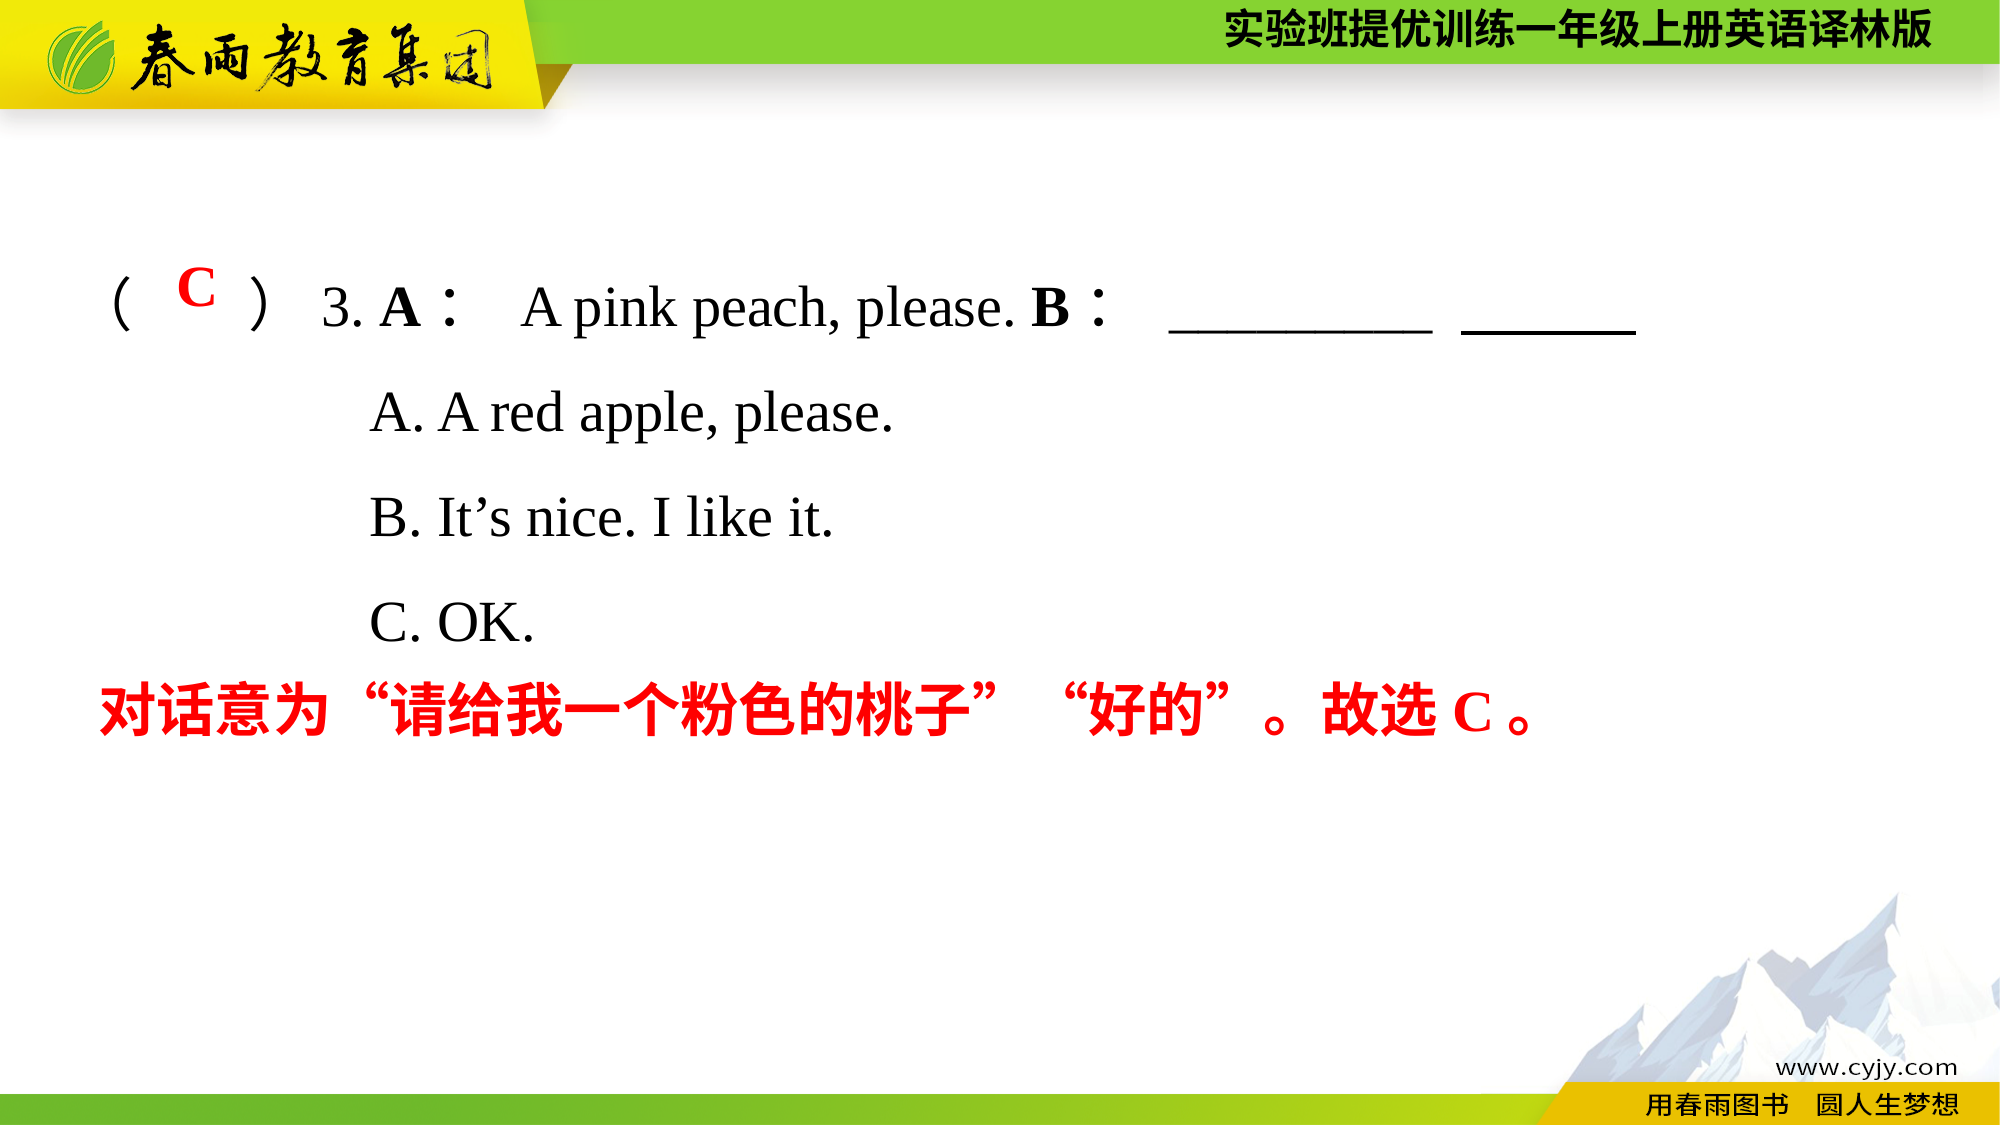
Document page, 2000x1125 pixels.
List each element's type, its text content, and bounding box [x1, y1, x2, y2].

picture [0, 0, 2000, 1125]
list （ ）3. A： A pink peach, please. B： _________ A. A red apple, please. B. It’s nice. I like it. C. OK. [59, 225, 1944, 665]
text_box 对话意为“请给我一个粉色的桃子”“好的”。故选C。 [83, 665, 1581, 751]
text_box C [161, 240, 234, 326]
